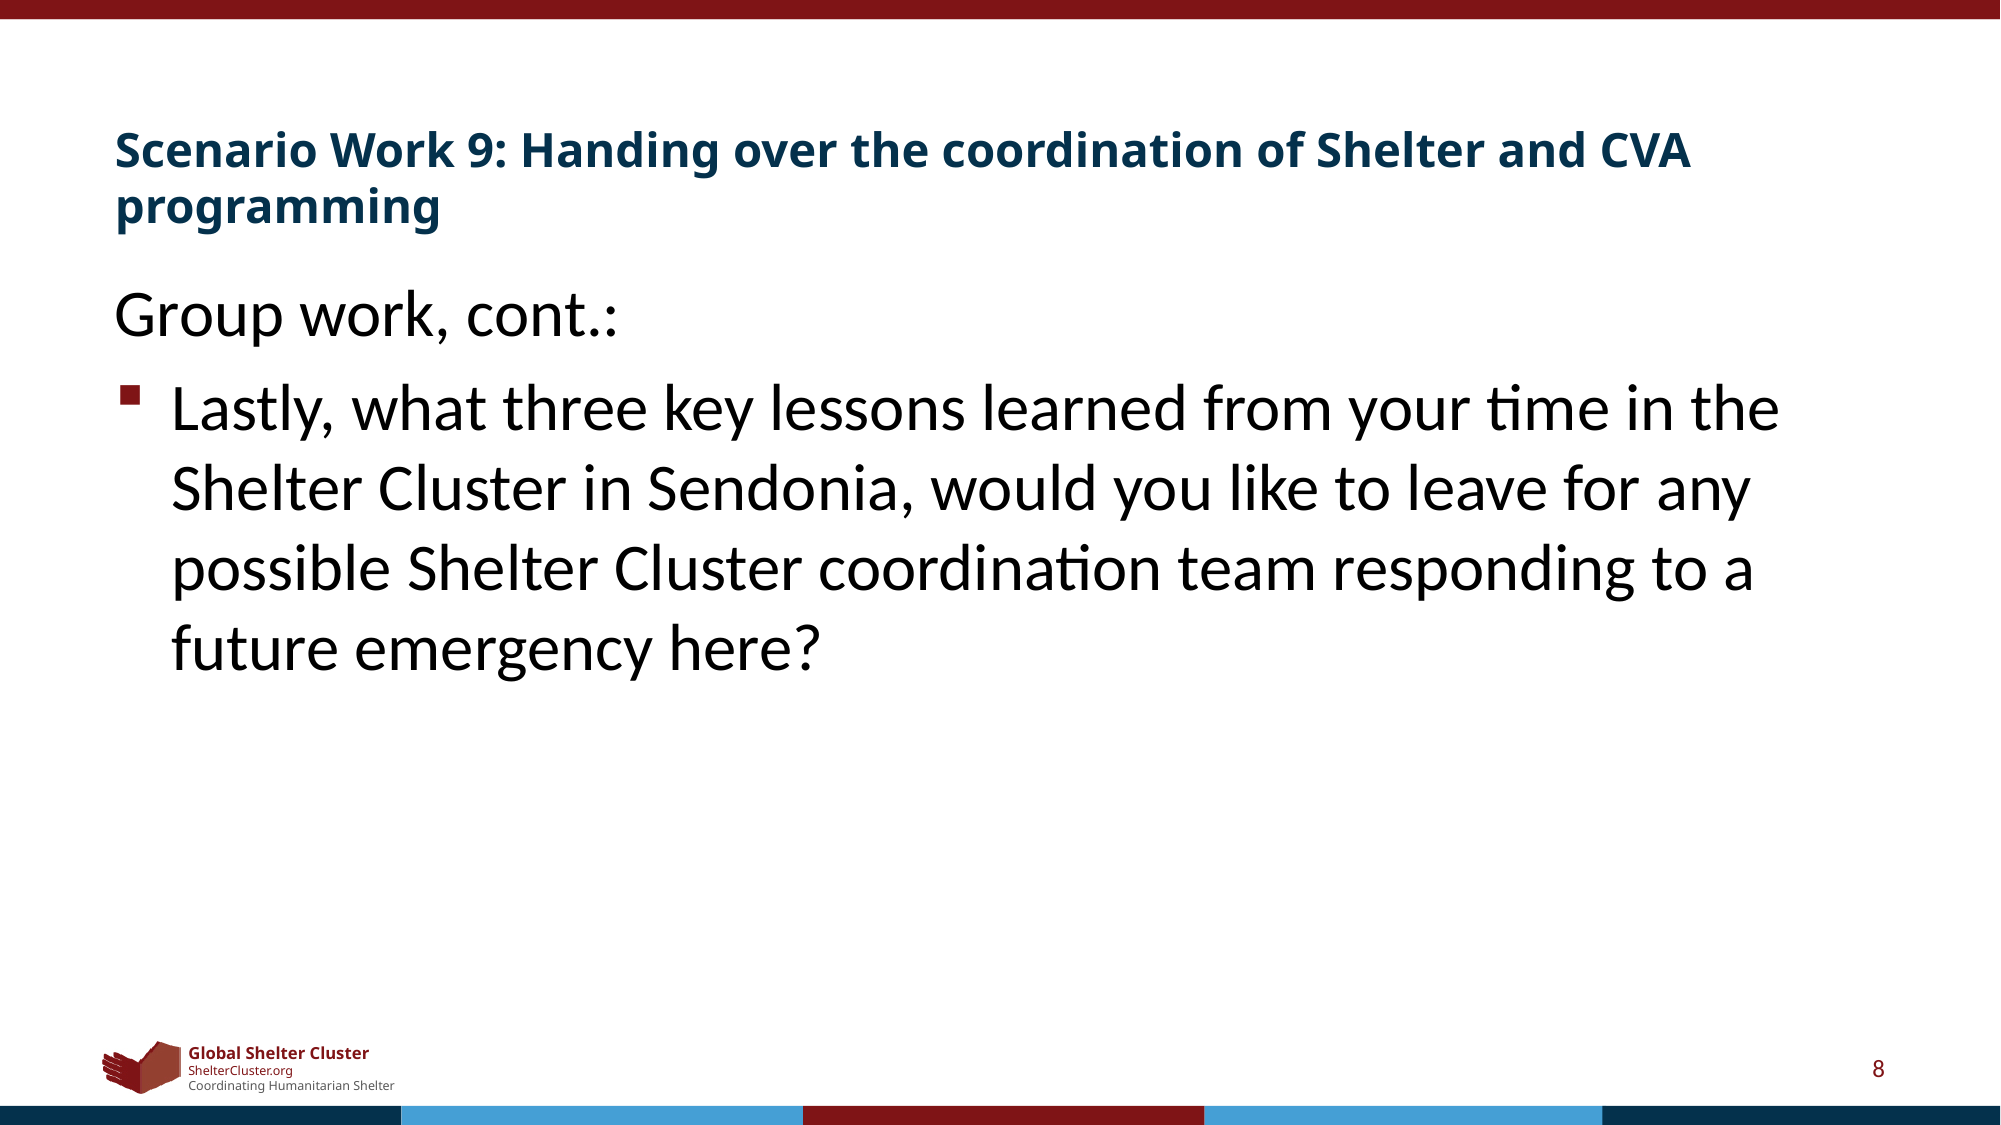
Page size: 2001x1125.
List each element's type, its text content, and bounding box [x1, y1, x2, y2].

list Group work, cont.: Lastly, what three key lessons learned from your time in the Shelter Cluster in Sendonia, would you like to leave for any possible Shelter Cluster coordination team responding to a future emergency here? [99, 262, 1900, 1005]
slide_number 8 [1433, 1037, 1900, 1098]
picture [102, 1041, 181, 1094]
title Scenario Work 9: Handing over the coordination of Shelter and CVA programming [99, 111, 1863, 262]
